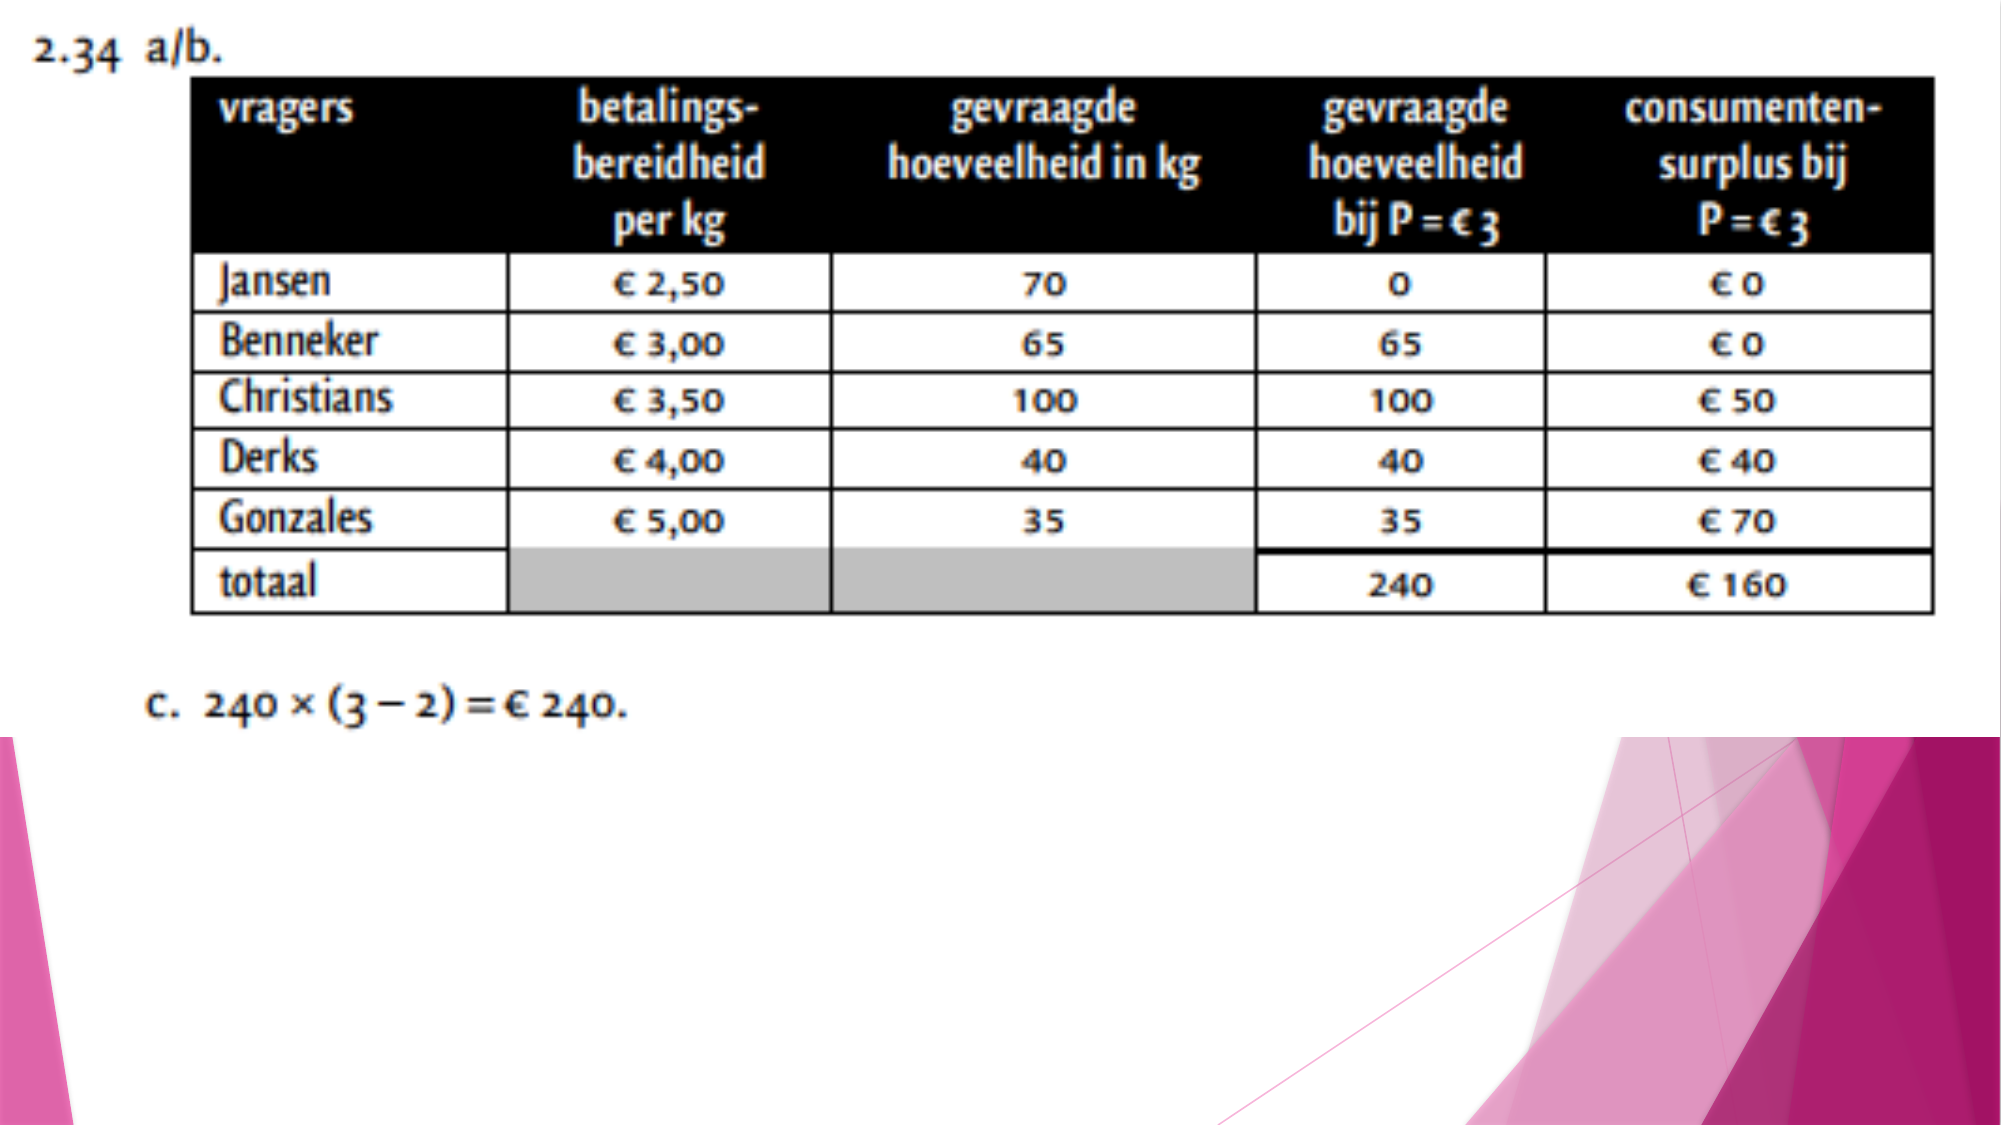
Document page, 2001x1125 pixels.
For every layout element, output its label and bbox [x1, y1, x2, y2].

picture [0, 0, 2000, 738]
